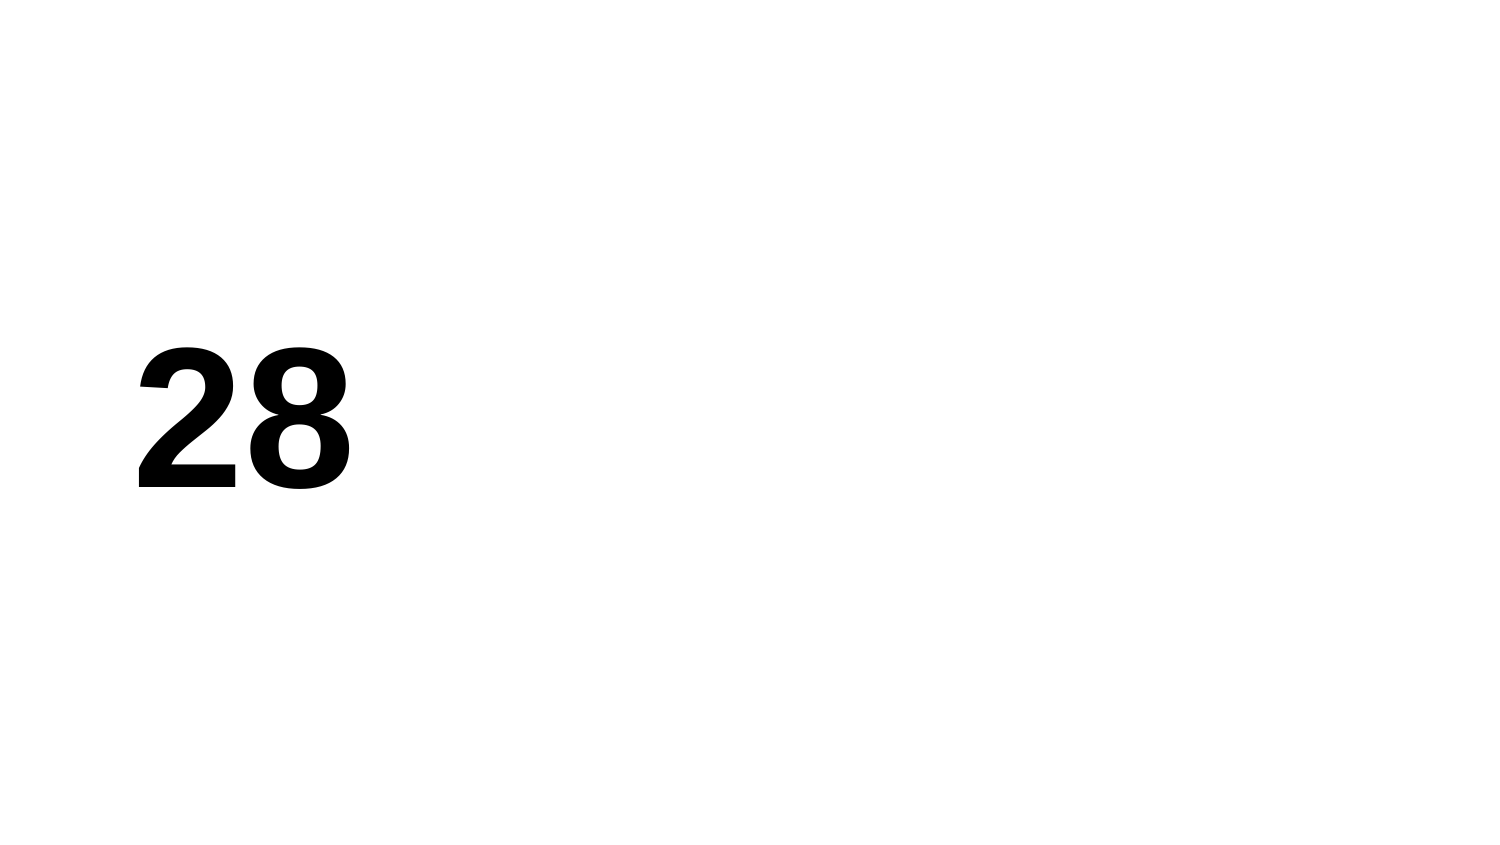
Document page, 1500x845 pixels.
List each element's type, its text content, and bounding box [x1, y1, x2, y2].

text_box 28 [132, 295, 969, 520]
